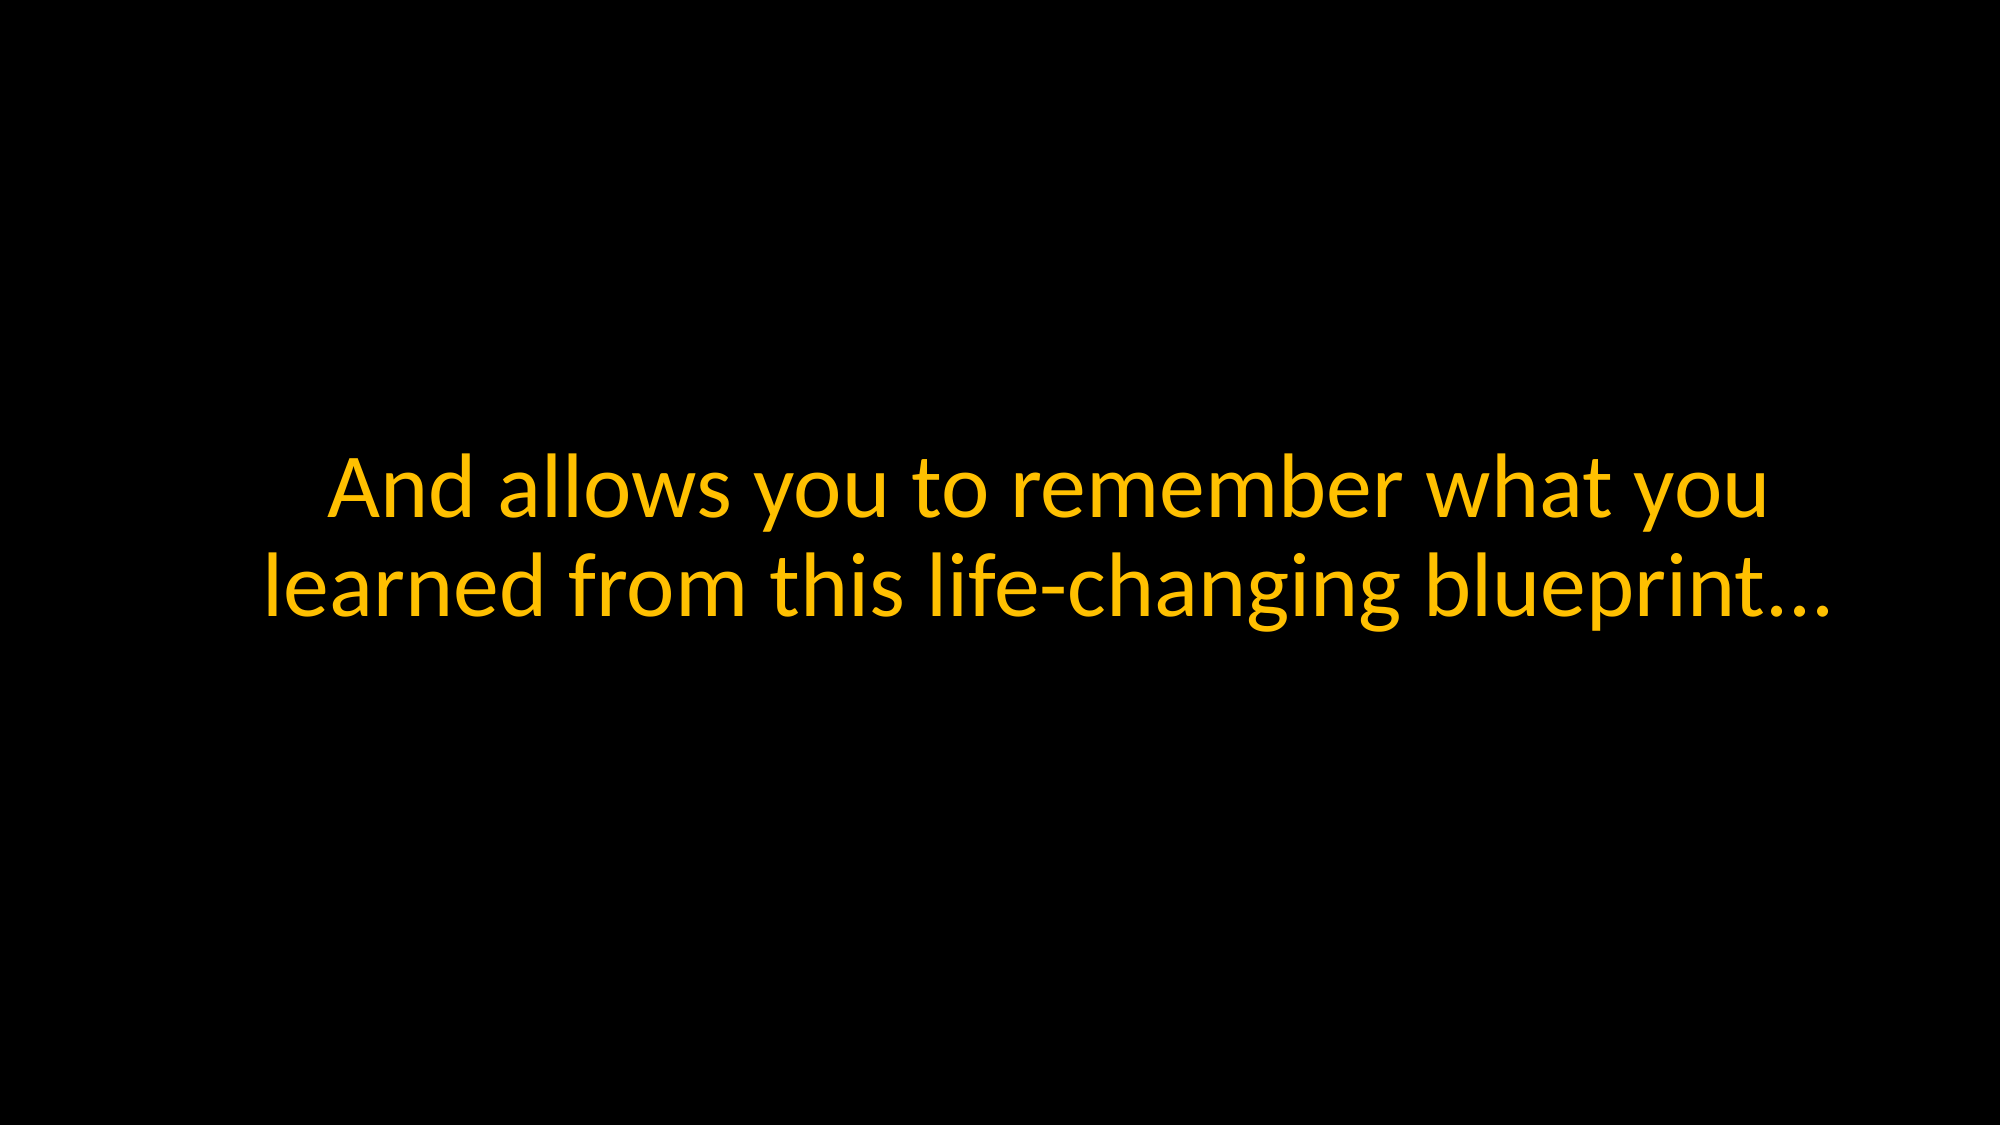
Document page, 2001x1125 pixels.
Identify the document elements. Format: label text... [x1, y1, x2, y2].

list And allows you to remember what you learned from this life-changing blueprint... [186, 430, 1912, 985]
